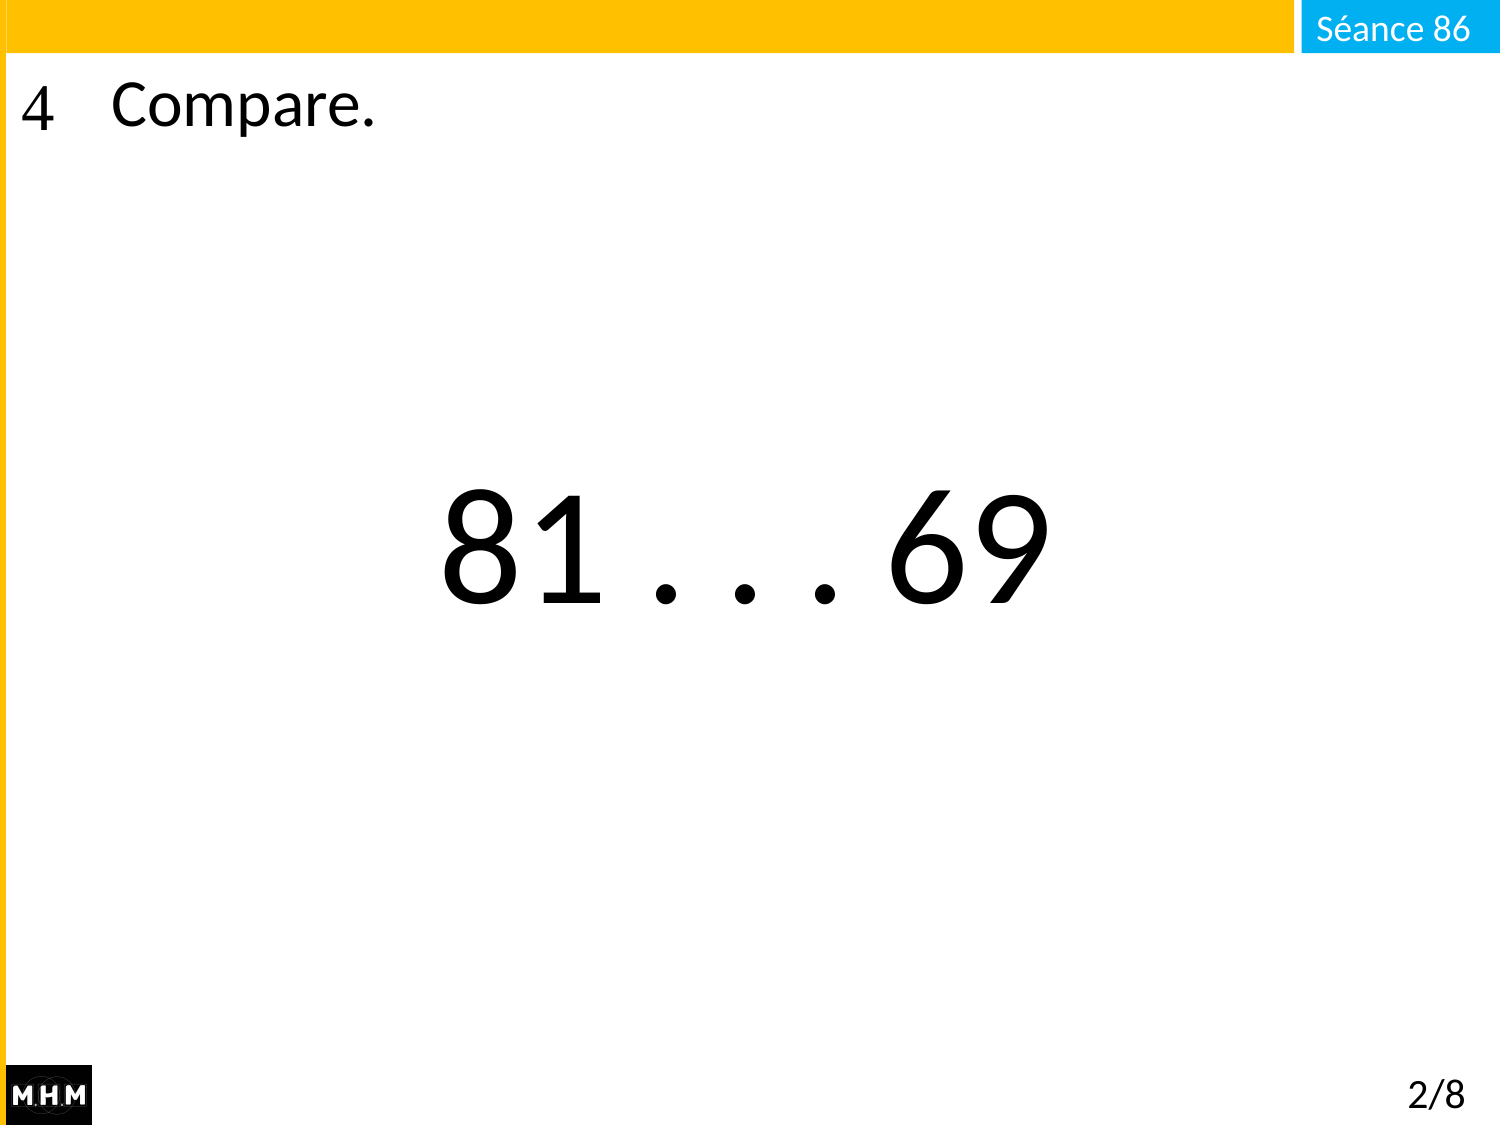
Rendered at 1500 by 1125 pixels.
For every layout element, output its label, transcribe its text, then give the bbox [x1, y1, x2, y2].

picture [6, 1065, 92, 1125]
title Compare. [96, 60, 1391, 149]
text_box 81 . . . 69 [424, 429, 1101, 645]
list 2/8 [1373, 1064, 1500, 1125]
